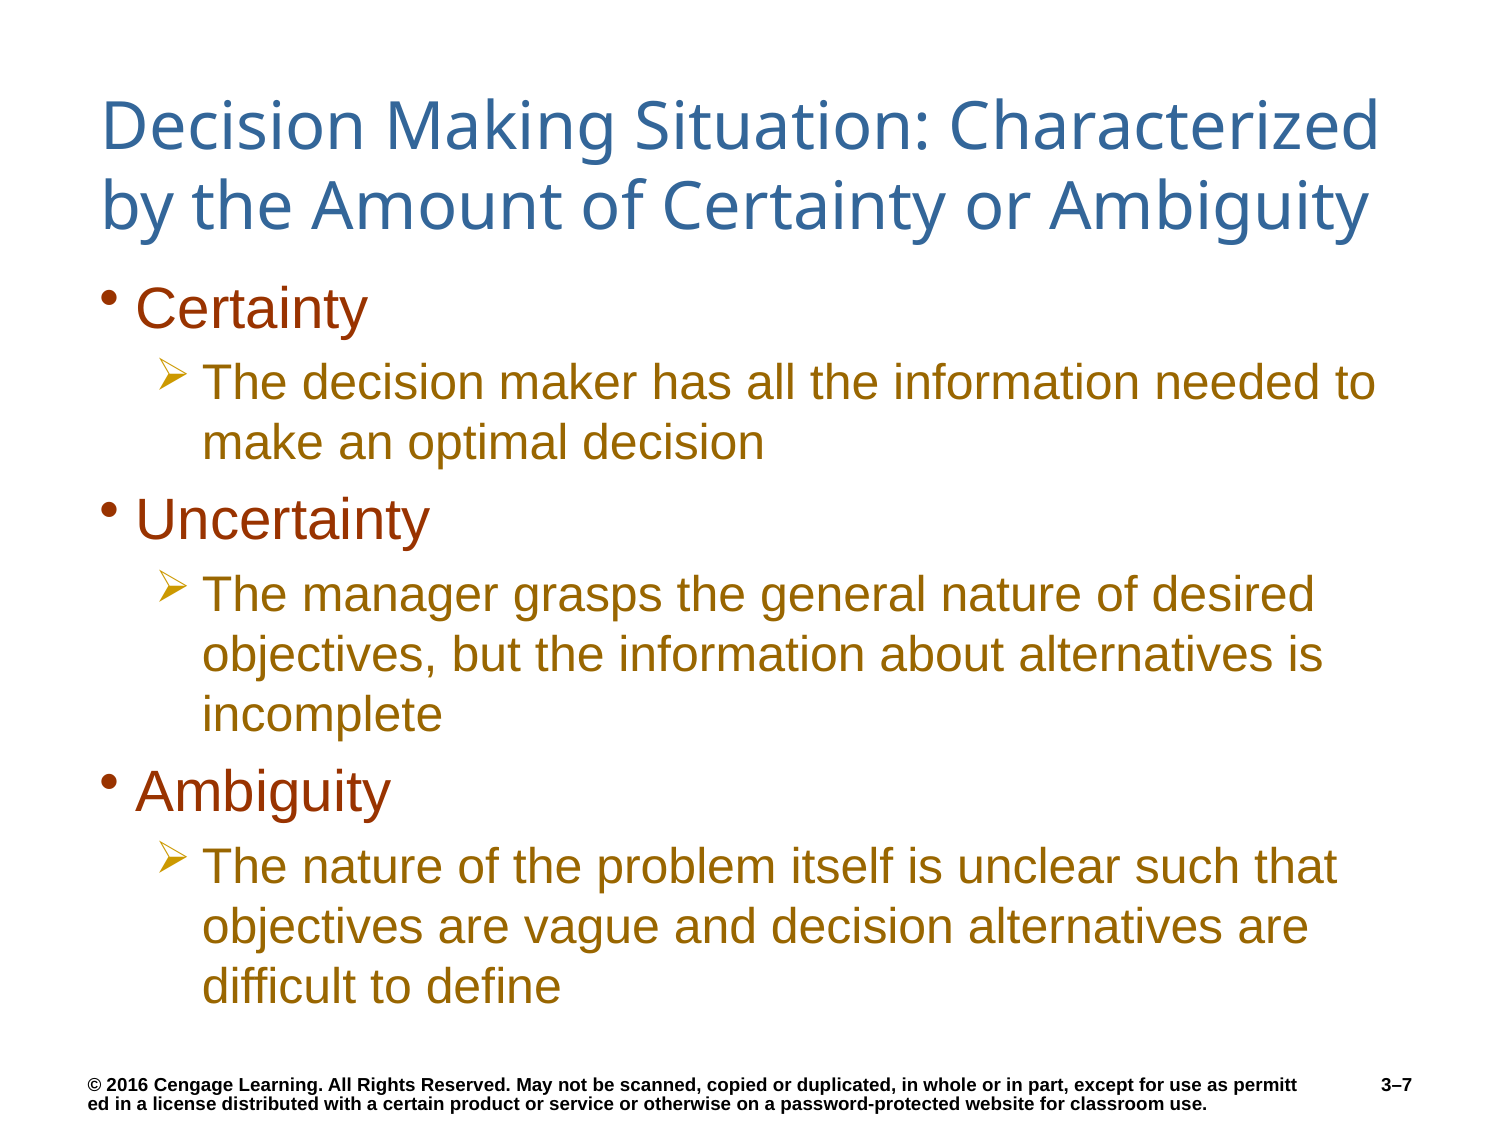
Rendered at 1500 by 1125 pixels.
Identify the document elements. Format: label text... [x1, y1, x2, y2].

list Certainty The decision maker has all the information needed to make an optimal decision Uncertainty The manager grasps the general nature of desired objectives, but the information about alternatives is incomplete Ambiguity The nature of the problem itself is unclear such that objectives are vague and decision alternatives are difficult to define [84, 262, 1414, 1013]
slide_number 3–7 [1050, 1042, 1413, 1103]
footer © 2016 Cengage Learning. All Rights Reserved. May not be scanned, copied or duplicated, in whole or in part, except for use as permitted in a license distributed with a certain product or service or otherwise on a password-protected website for classroom use. [87, 1057, 1050, 1103]
title Decision Making Situation: Characterized by the Amount of Certainty or Ambiguity [85, 75, 1411, 171]
